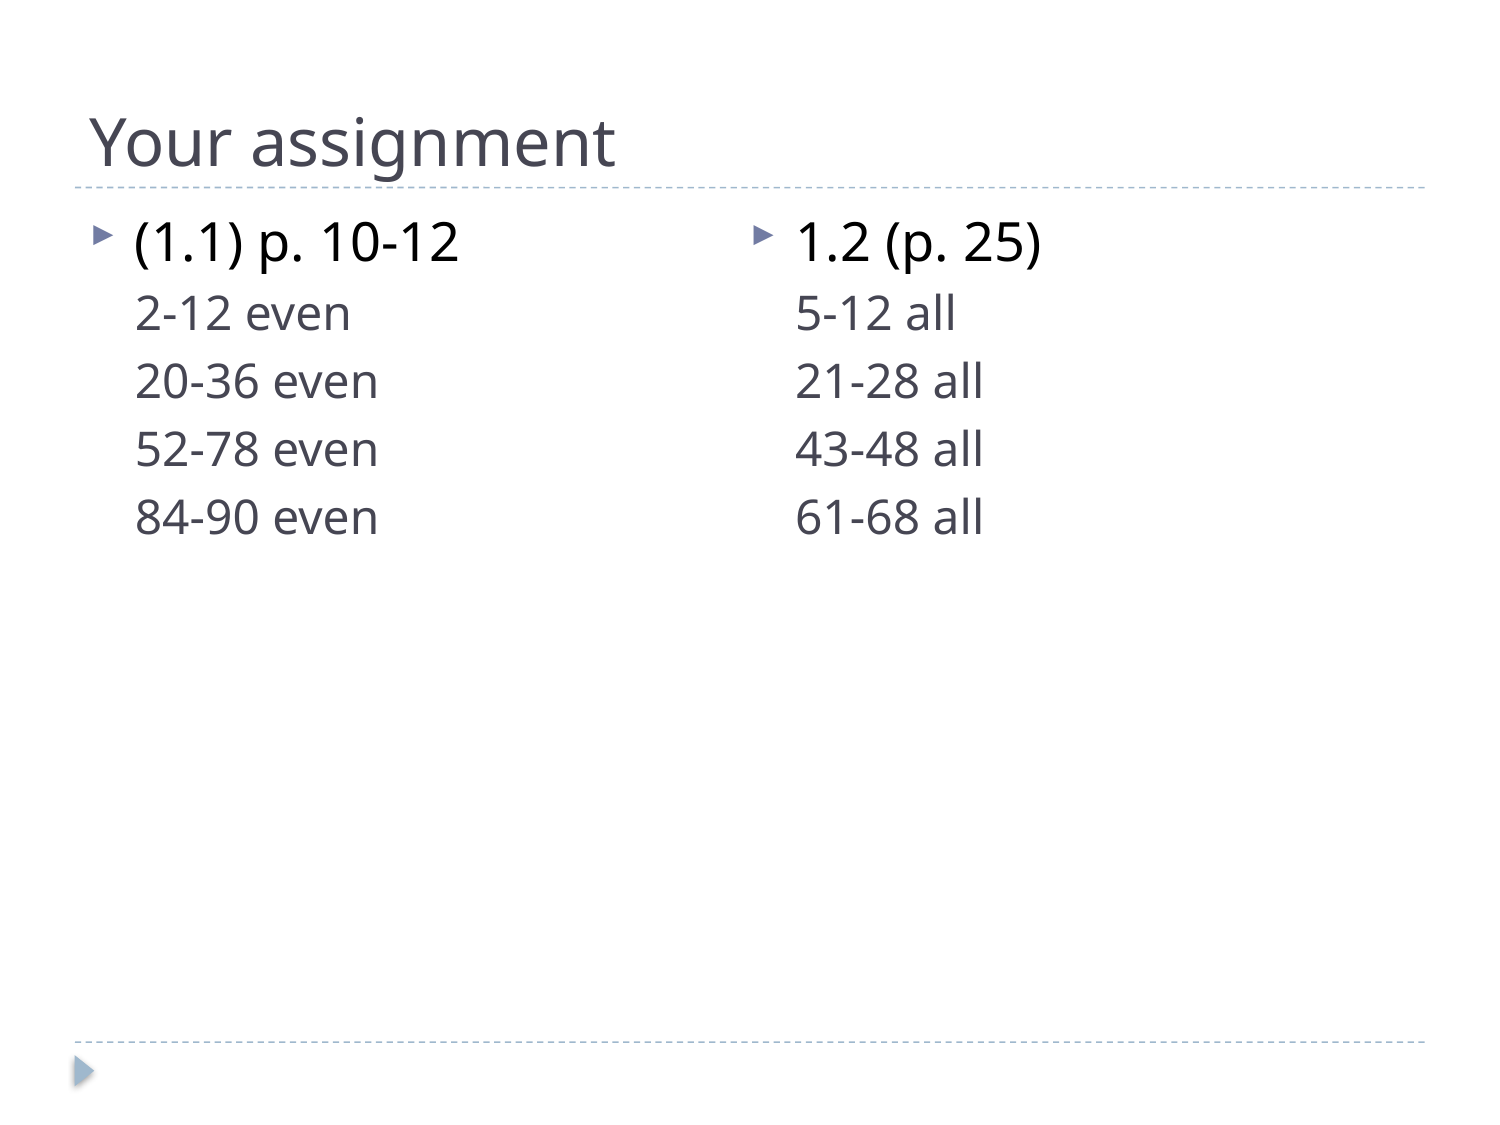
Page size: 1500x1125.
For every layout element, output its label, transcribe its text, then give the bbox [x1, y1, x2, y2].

title Your assignment [75, 24, 1425, 188]
list (1.1) p. 10-12 2-12 even 20-36 even 52-78 even 84-90 even 1.2 (p. 25) 5-12 all 21-28 all 43-48 all 61-68 all [75, 200, 1425, 1010]
